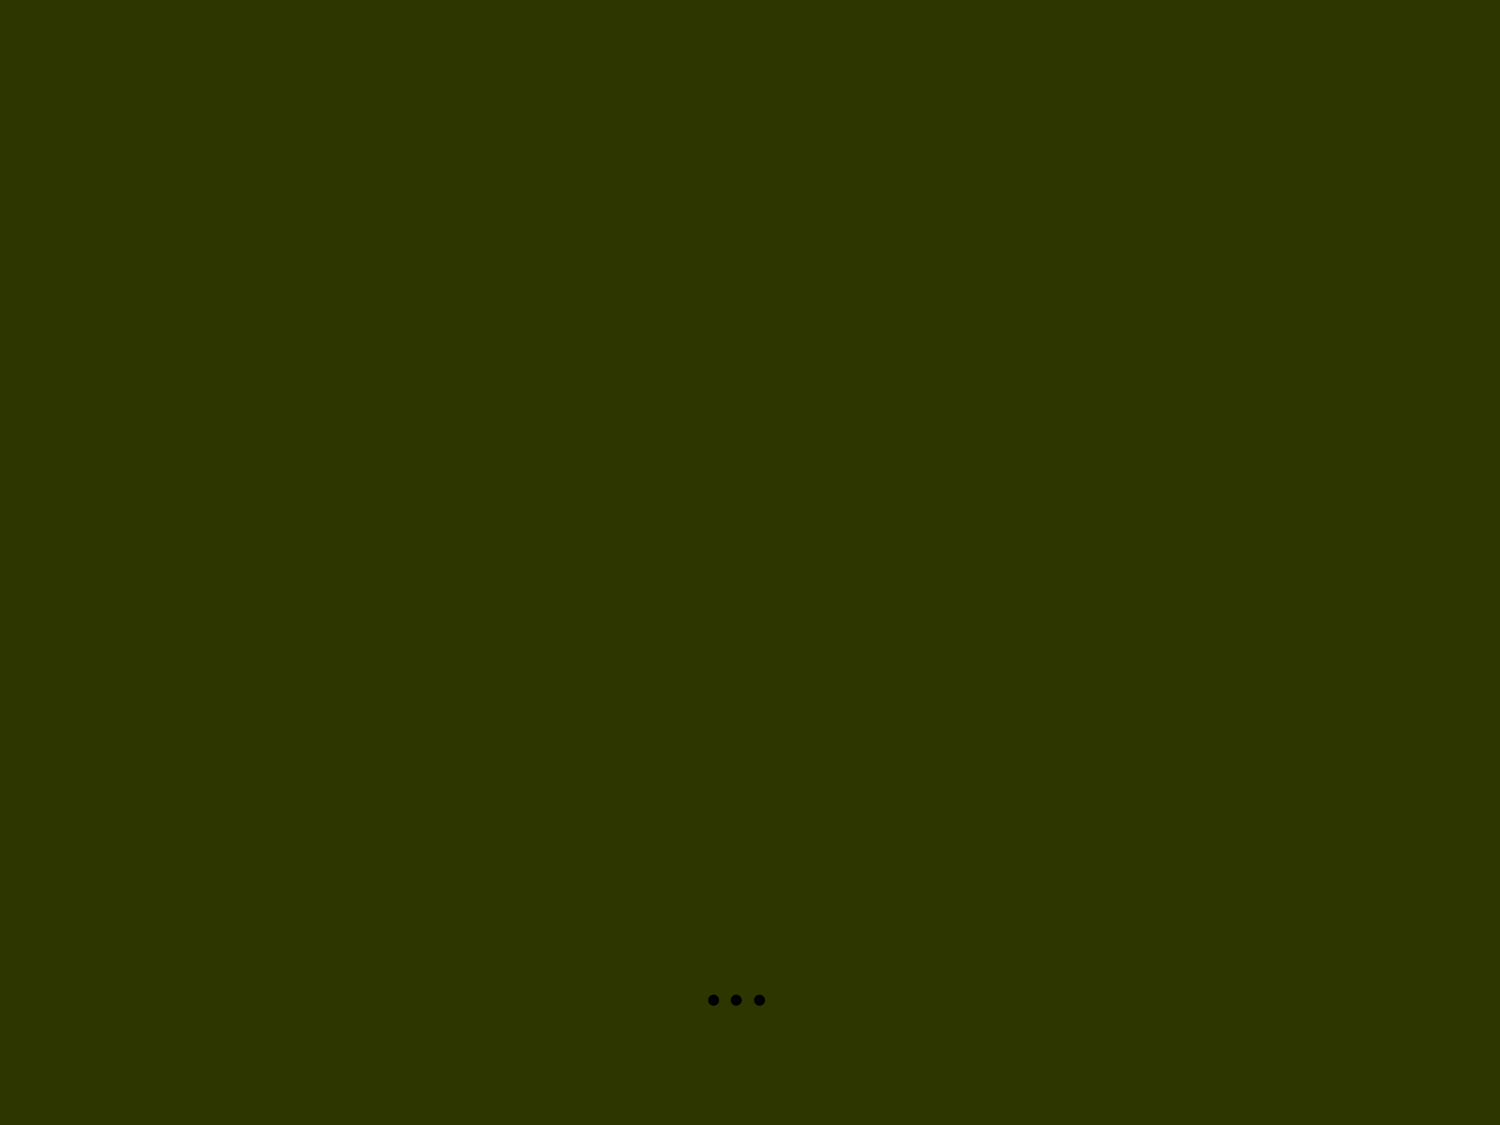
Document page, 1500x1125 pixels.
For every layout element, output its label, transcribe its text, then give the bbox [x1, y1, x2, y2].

title … [62, 875, 1413, 1063]
